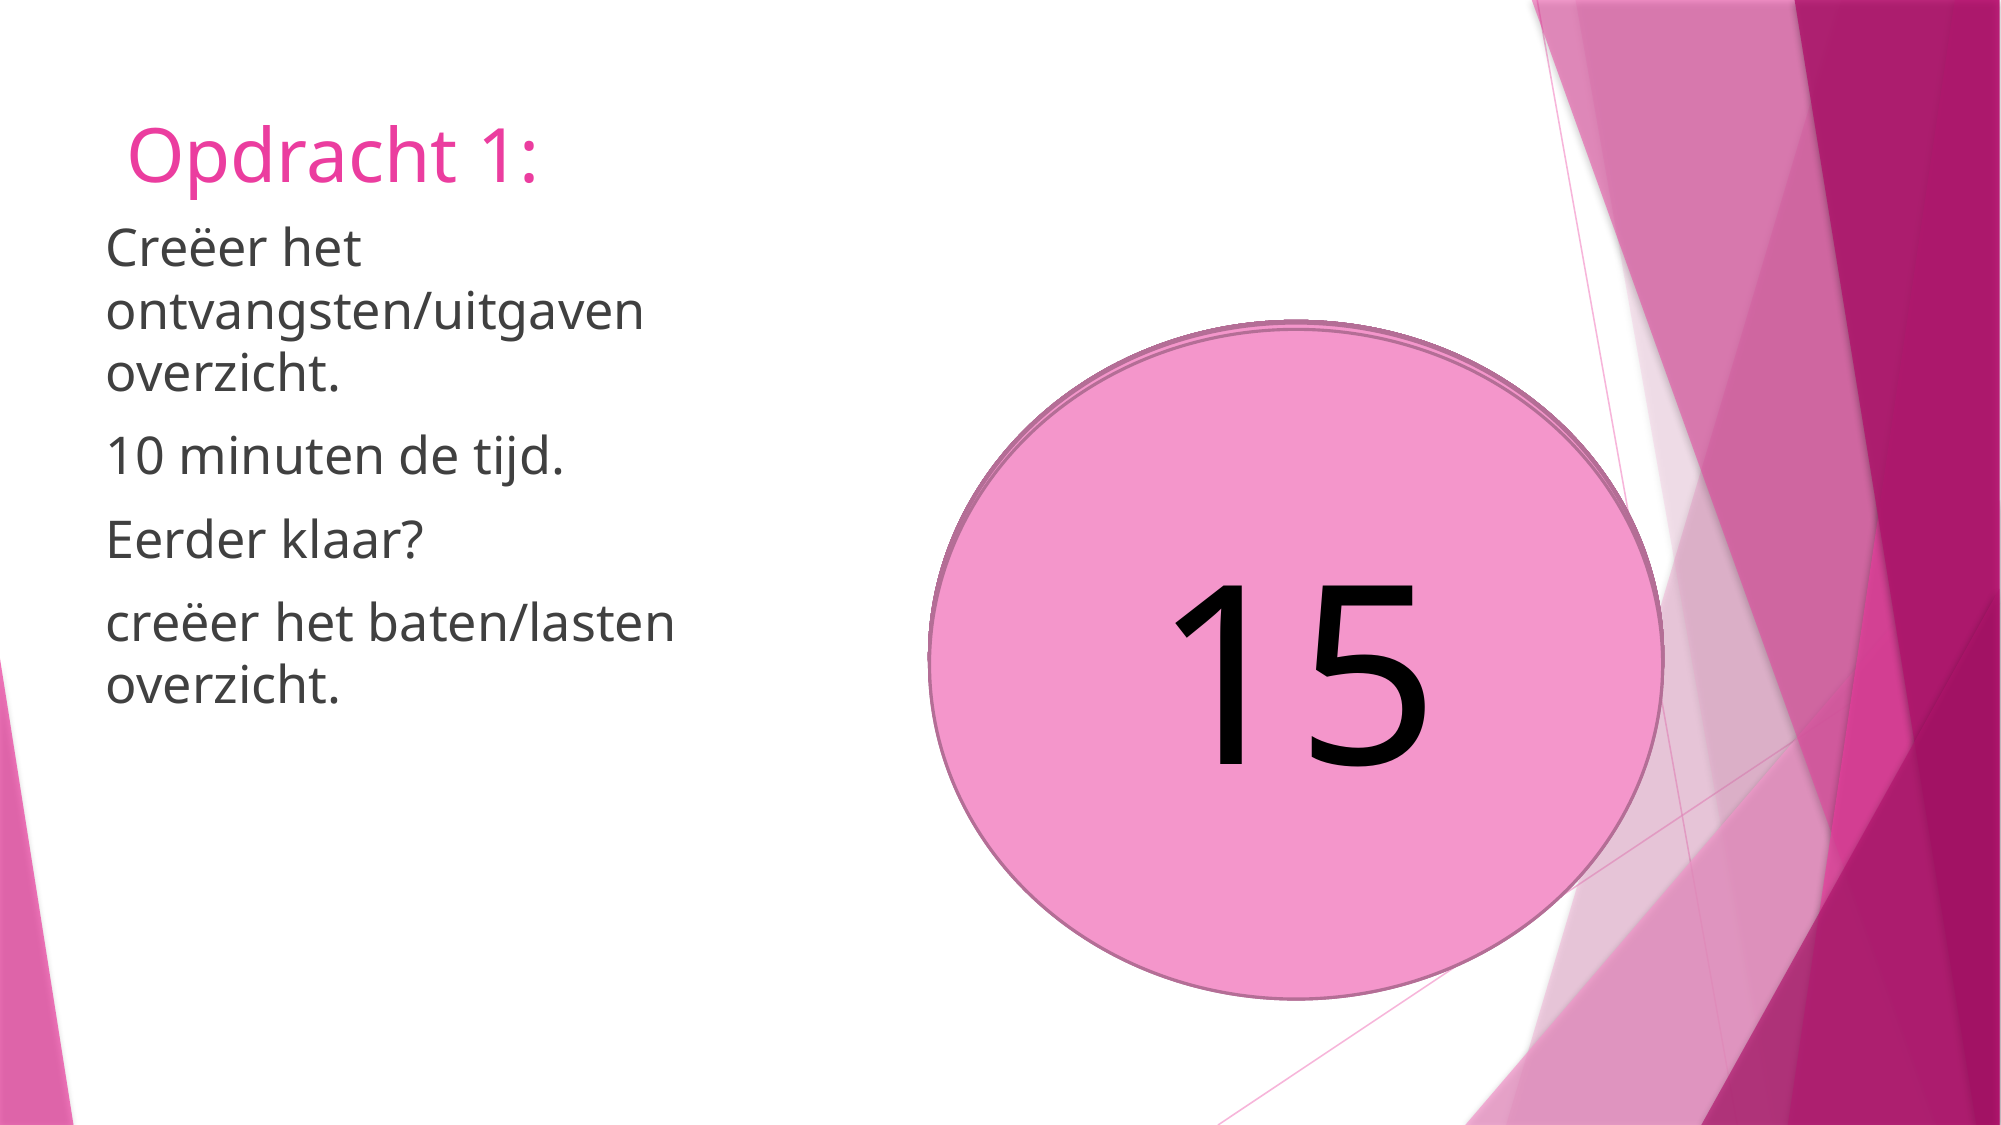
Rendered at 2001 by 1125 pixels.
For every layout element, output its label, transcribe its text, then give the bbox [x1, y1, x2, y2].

text_box 15 [927, 327, 1665, 1001]
title Opdracht 1: [111, 99, 1522, 317]
text_box 14 [930, 321, 1662, 621]
list Creëer het ontvangsten/uitgaven overzicht. 10 minuten de tijd. Eerder klaar? creëer het baten/lasten overzicht. [90, 207, 817, 1108]
